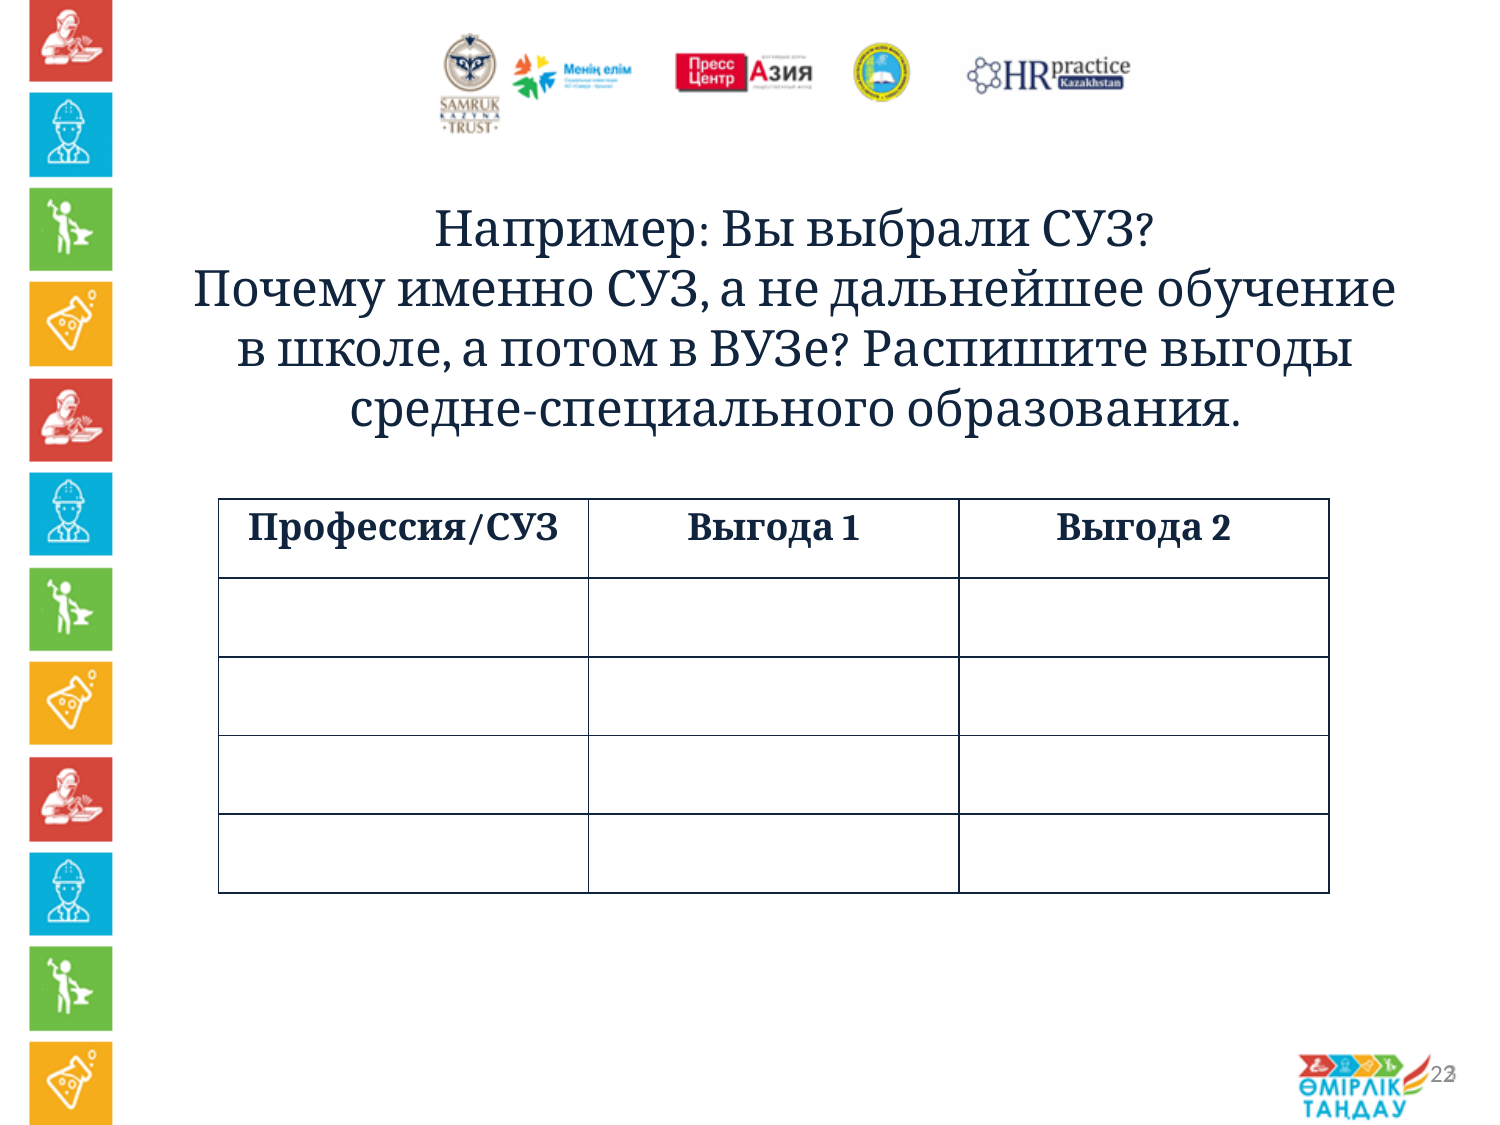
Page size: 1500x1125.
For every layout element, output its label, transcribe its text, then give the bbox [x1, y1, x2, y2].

table_cell [219, 579, 588, 656]
table_cell [960, 736, 1328, 813]
table_cell [589, 815, 958, 892]
table_cell [589, 736, 958, 813]
table_header Выгода 2 [960, 500, 1328, 577]
text_box Например: Вы выбрали СУЗ? Почему именно СУЗ, а не дальнейшее обучение в школе, а потом в ВУЗе? Распишите выгоды средне-специального образования. [159, 188, 1432, 564]
table_header Профессия/СУЗ [219, 500, 588, 577]
table_cell [219, 736, 588, 813]
table_cell [589, 658, 958, 735]
table_cell [960, 579, 1328, 656]
picture [0, 0, 1500, 1125]
table_cell [219, 658, 588, 735]
table_cell [960, 658, 1328, 735]
table_header Выгода 1 [589, 500, 958, 577]
table_cell [960, 815, 1328, 892]
slide_number 22 [1074, 1042, 1471, 1103]
table_cell [219, 815, 588, 892]
table_cell [589, 579, 958, 656]
